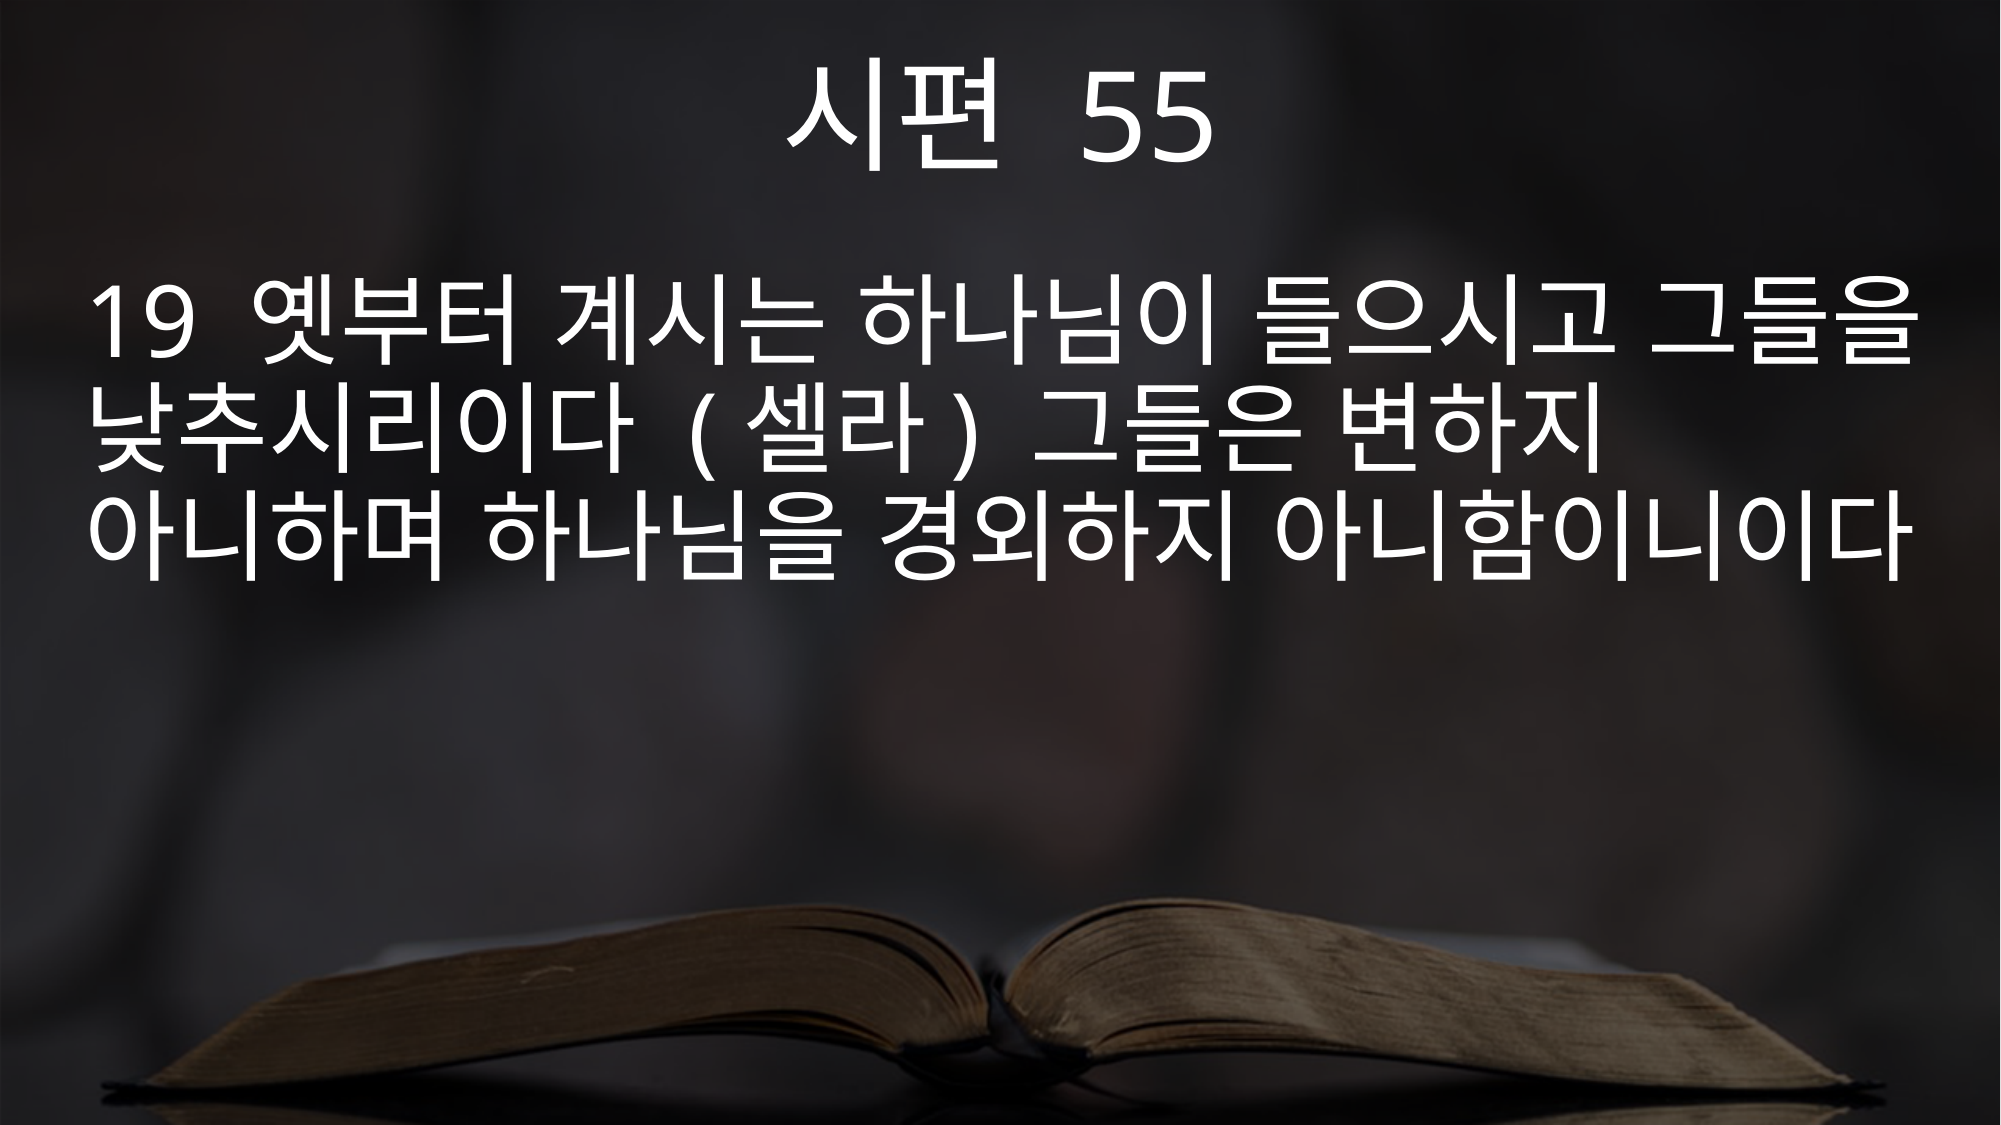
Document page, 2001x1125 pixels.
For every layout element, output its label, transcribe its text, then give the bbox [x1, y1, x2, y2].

list 19 옛부터 계시는 하나님이 들으시고 그들을 낮추시리이다 (셀라) 그들은 변하지 아니하며 하나님을 경외하지 아니함이니이다 [69, 263, 1953, 423]
footer 시편 55 [0, 32, 2000, 192]
picture [0, 0, 2001, 1125]
